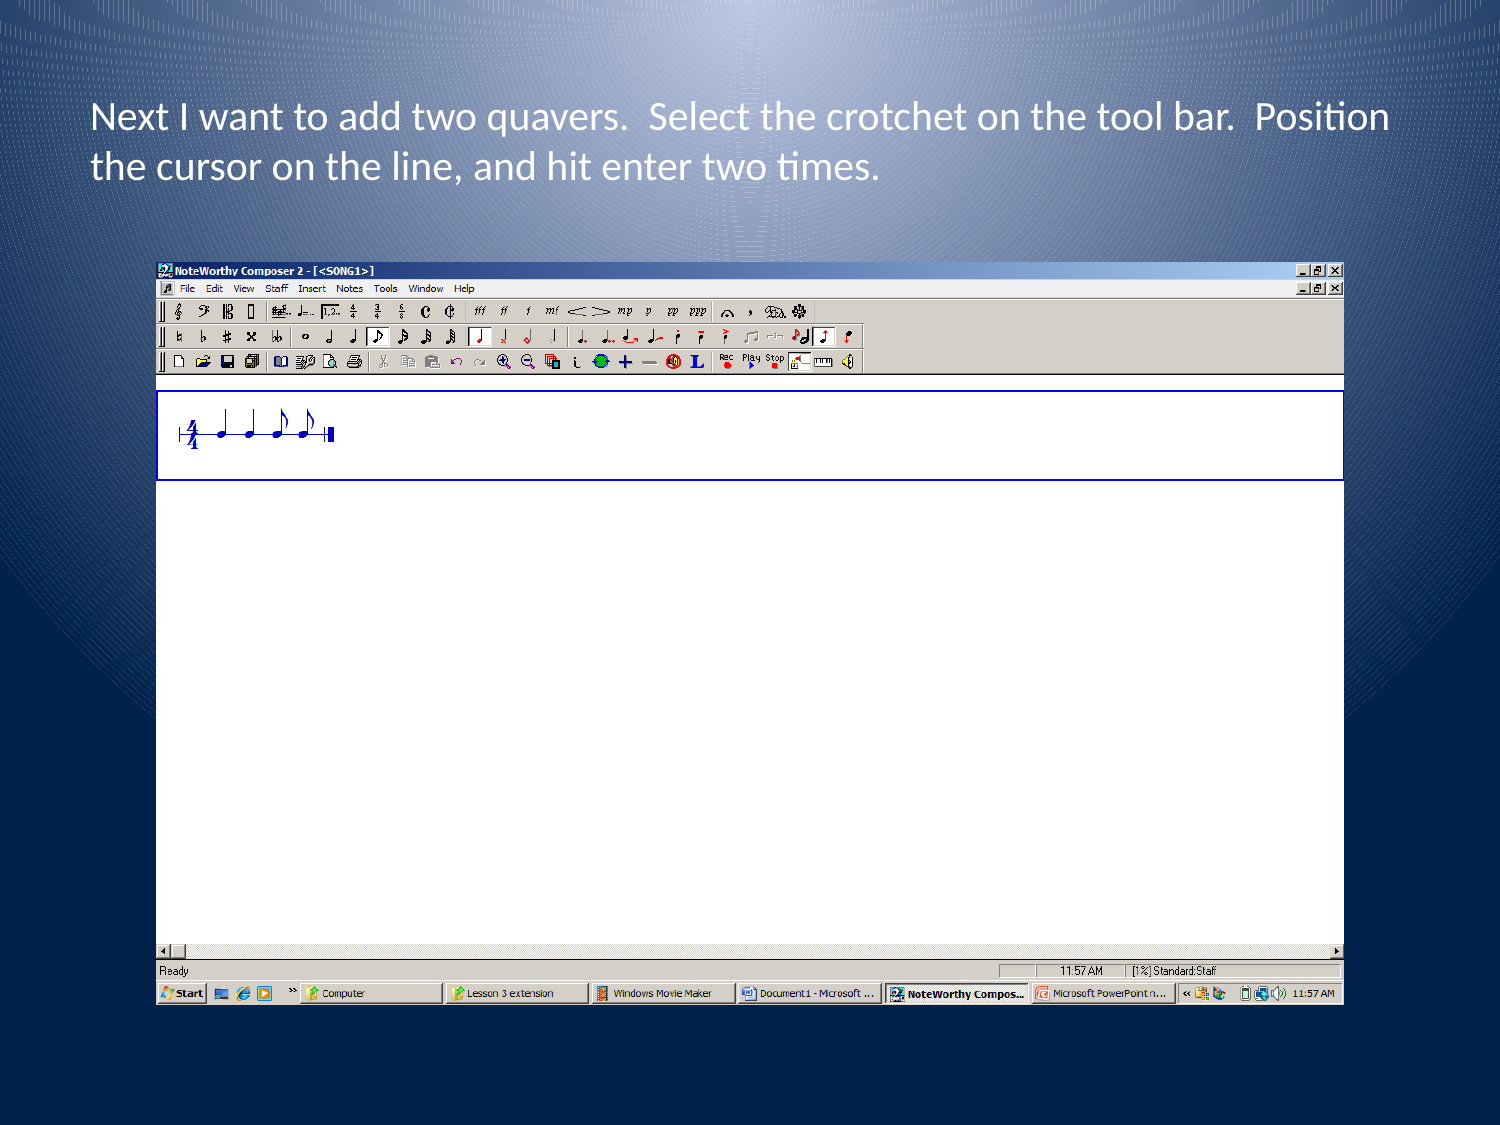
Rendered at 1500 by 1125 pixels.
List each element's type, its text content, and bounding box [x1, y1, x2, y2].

title Next I want to add two quavers. Select the crotchet on the tool bar. Position the cursor on the line, and hit enter two times. [75, 45, 1425, 233]
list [155, 262, 1345, 1006]
